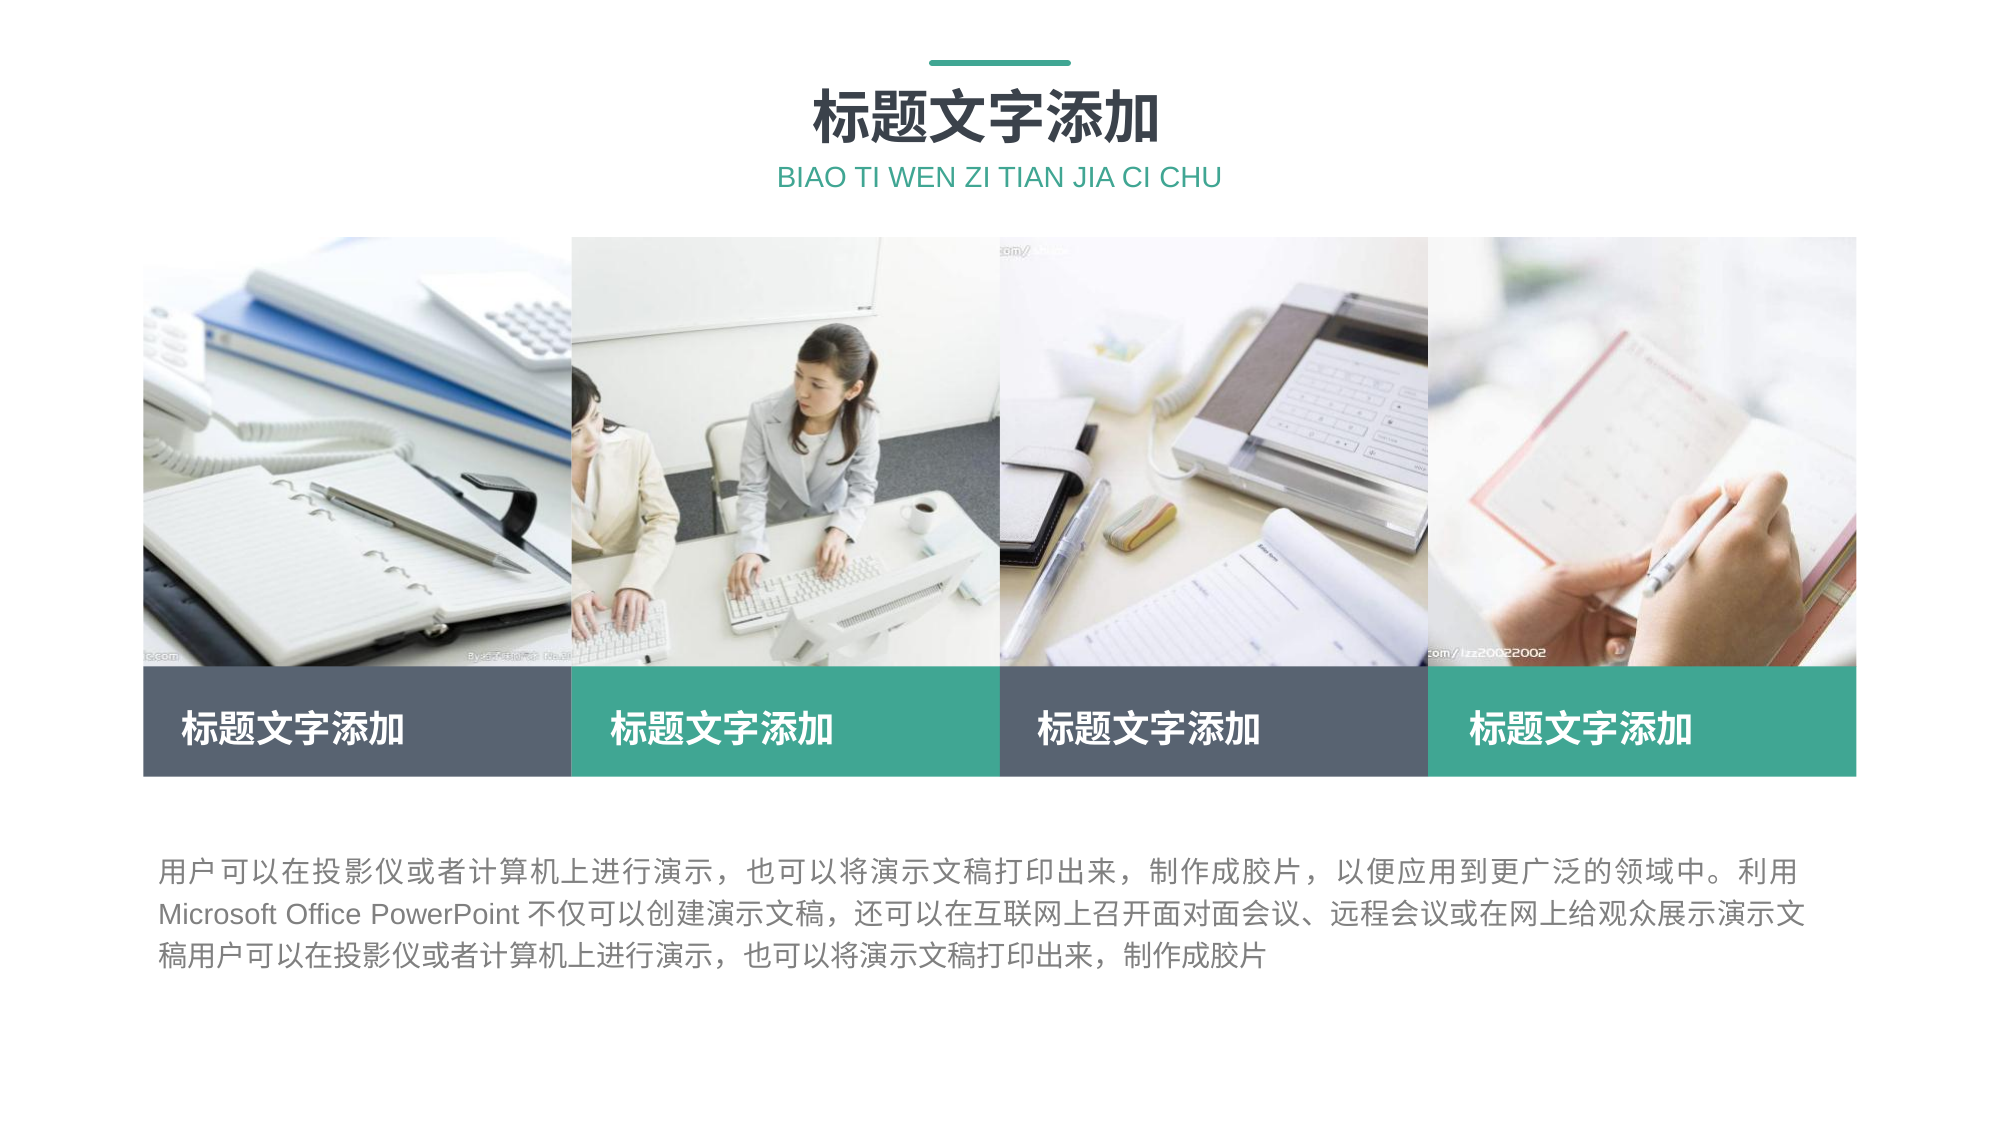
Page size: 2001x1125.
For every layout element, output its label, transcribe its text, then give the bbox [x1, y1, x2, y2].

picture [143, 237, 1857, 666]
text_box 用户可以在投影仪或者计算机上进行演示，也可以将演示文稿打印出来，制作成胶片，以便应用到更广泛的领域中。利用Microsoft Office PowerPoint不仅可以创建演示文稿，还可以在互联网上召开面对面会议、远程会议或在网上给观众展示演示文稿用户可以在投影仪或者计算机上进行演示，也可以将演示文稿打印出来，制作成胶片 [143, 838, 1823, 980]
text_box BIAO TI WEN ZI TIAN JIA CI CHU [762, 150, 1238, 201]
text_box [143, 666, 1857, 777]
text_box 标题文字添加 [797, 73, 1202, 150]
